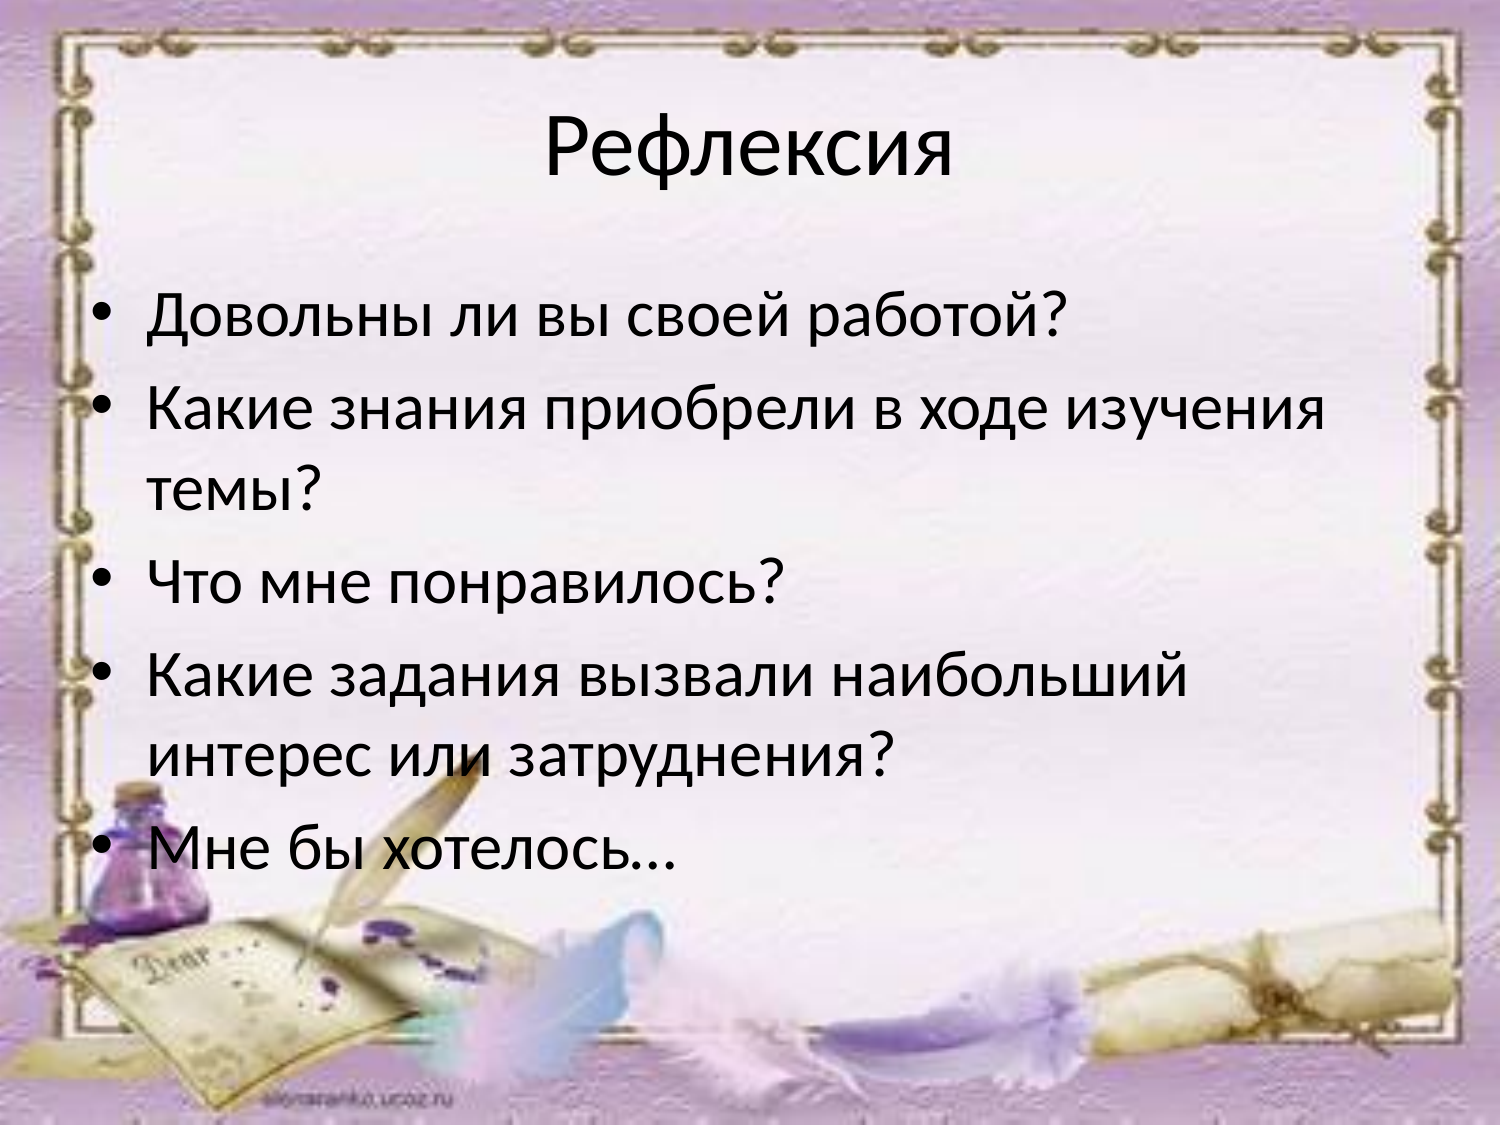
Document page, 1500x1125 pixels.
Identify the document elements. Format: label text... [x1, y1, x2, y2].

title Рефлексия [75, 45, 1425, 233]
list Довольны ли вы своей работой? Какие знания приобрели в ходе изучения темы? Что мне понравилось? Какие задания вызвали наибольший интерес или затруднения? Мне бы хотелось… [75, 262, 1425, 1005]
picture [0, 0, 1500, 1125]
